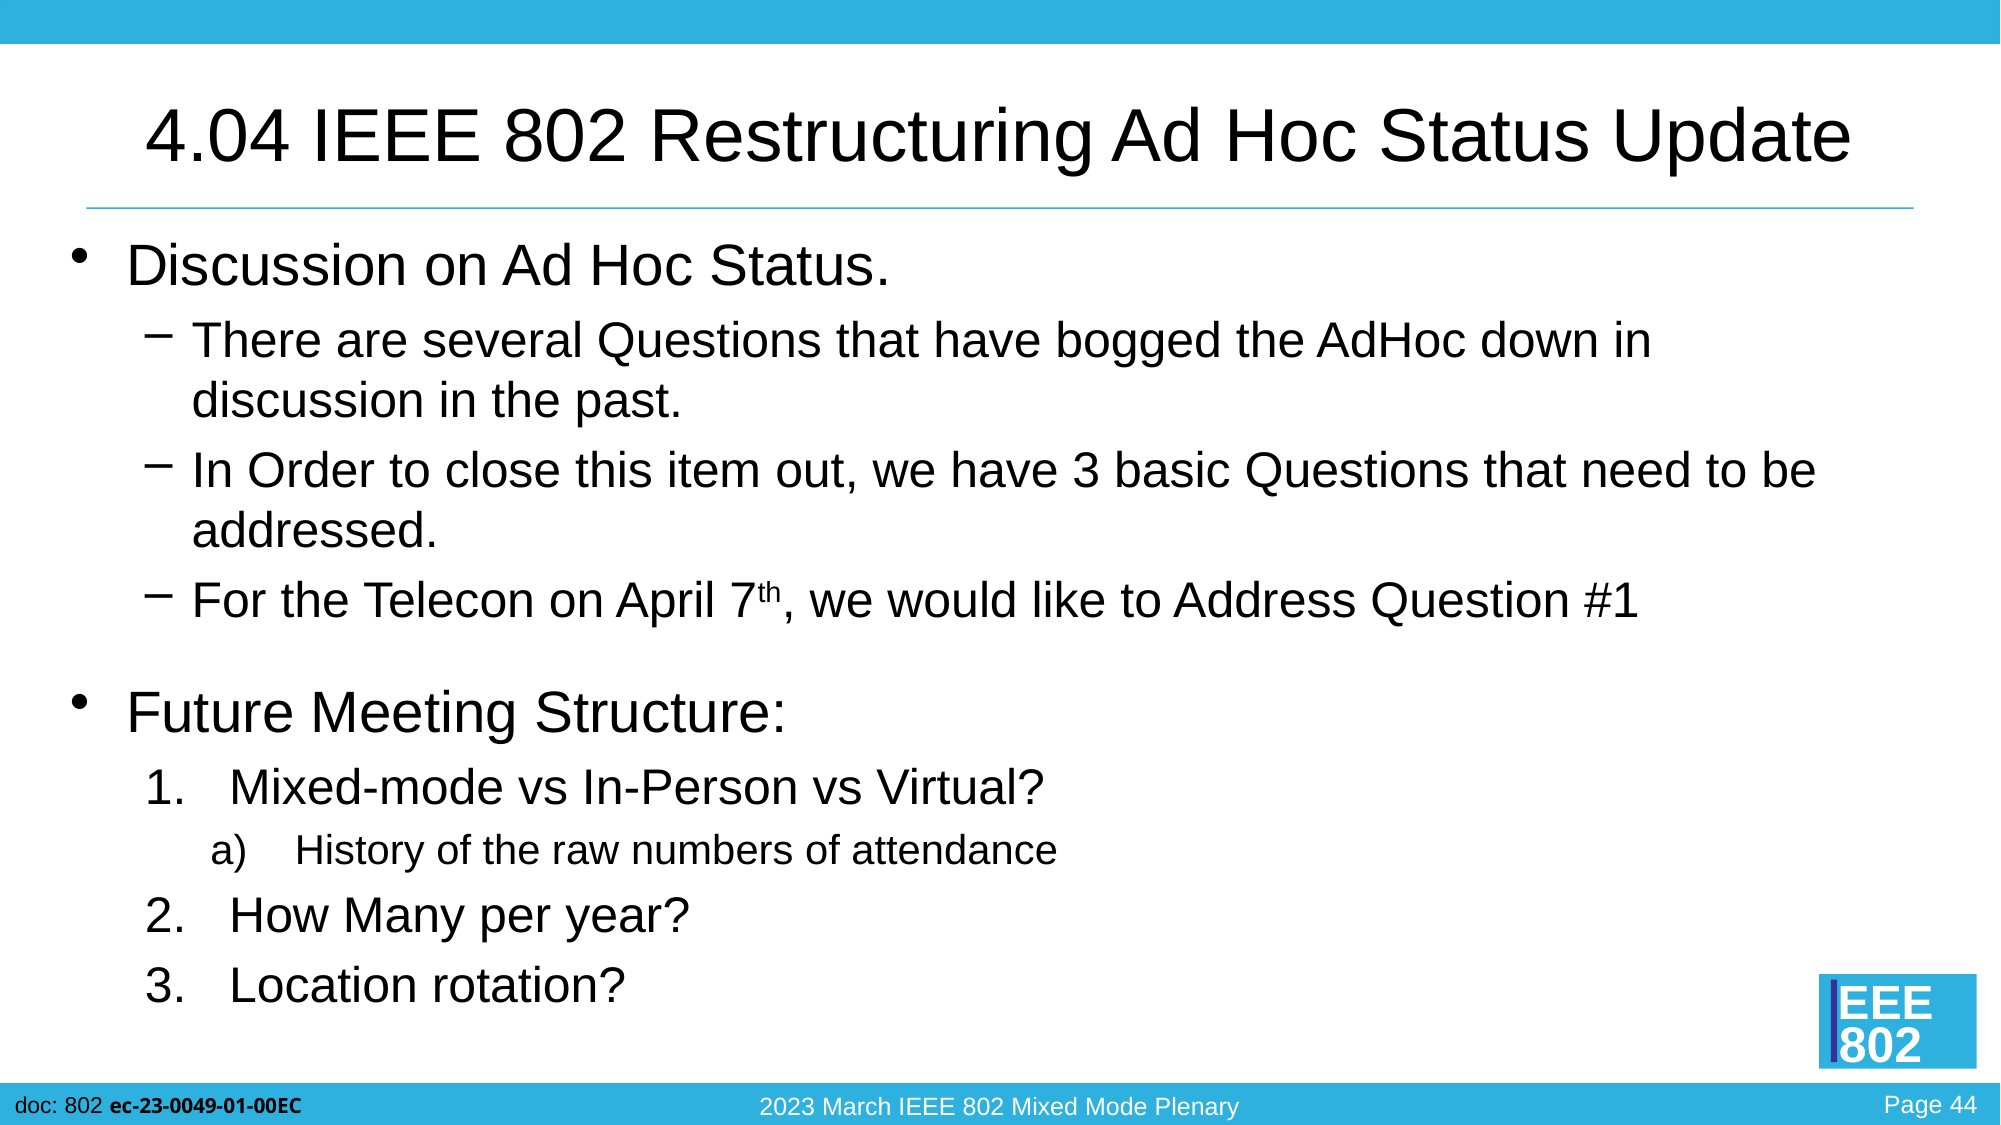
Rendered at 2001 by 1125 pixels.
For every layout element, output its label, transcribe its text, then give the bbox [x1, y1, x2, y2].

list Discussion on Ad Hoc Status. There are several Questions that have bogged the AdHoc down in discussion in the past. In Order to close this item out, we have 3 basic Questions that need to be addressed. For the Telecon on April 7th, we would like to Address Question #1 Future Meeting Structure: Mixed-mode vs In-Person vs Virtual? History of the raw numbers of attendance How Many per year? Location rotation? [54, 220, 1855, 1038]
title 4.04 IEEE 802 Restructuring Ad Hoc Status Update [99, 66, 1900, 197]
